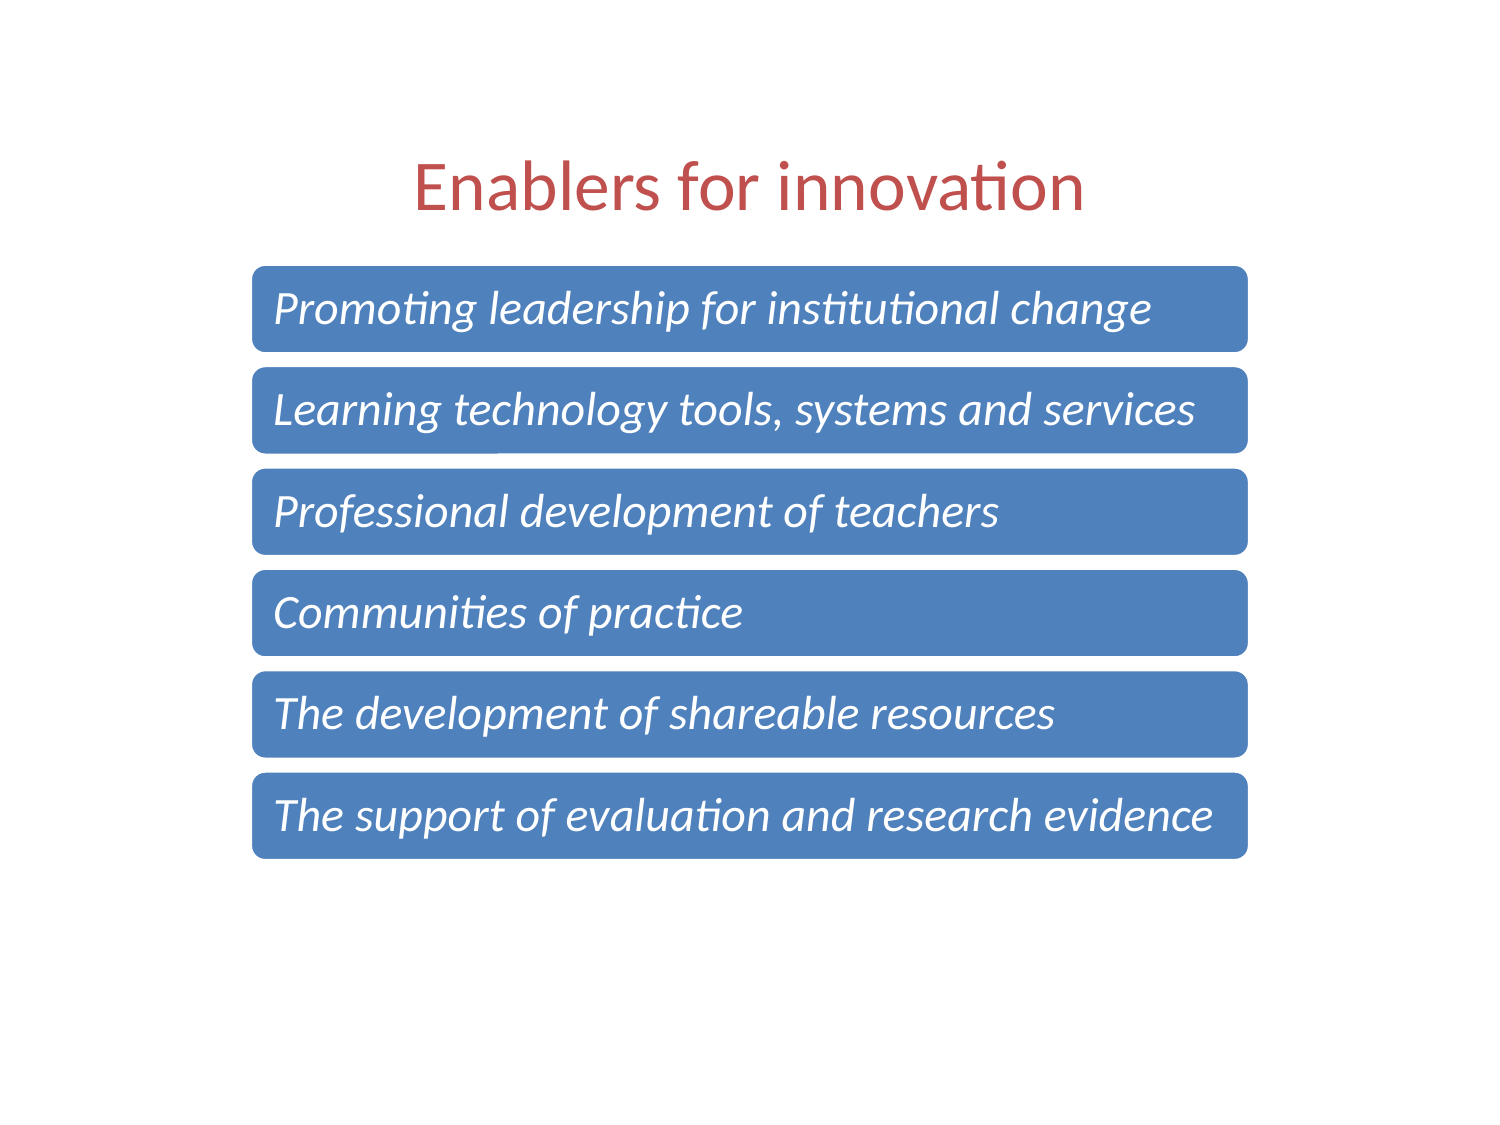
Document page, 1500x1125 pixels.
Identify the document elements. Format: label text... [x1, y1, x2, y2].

title Enablers for innovation [75, 45, 1425, 233]
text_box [249, 228, 1251, 897]
